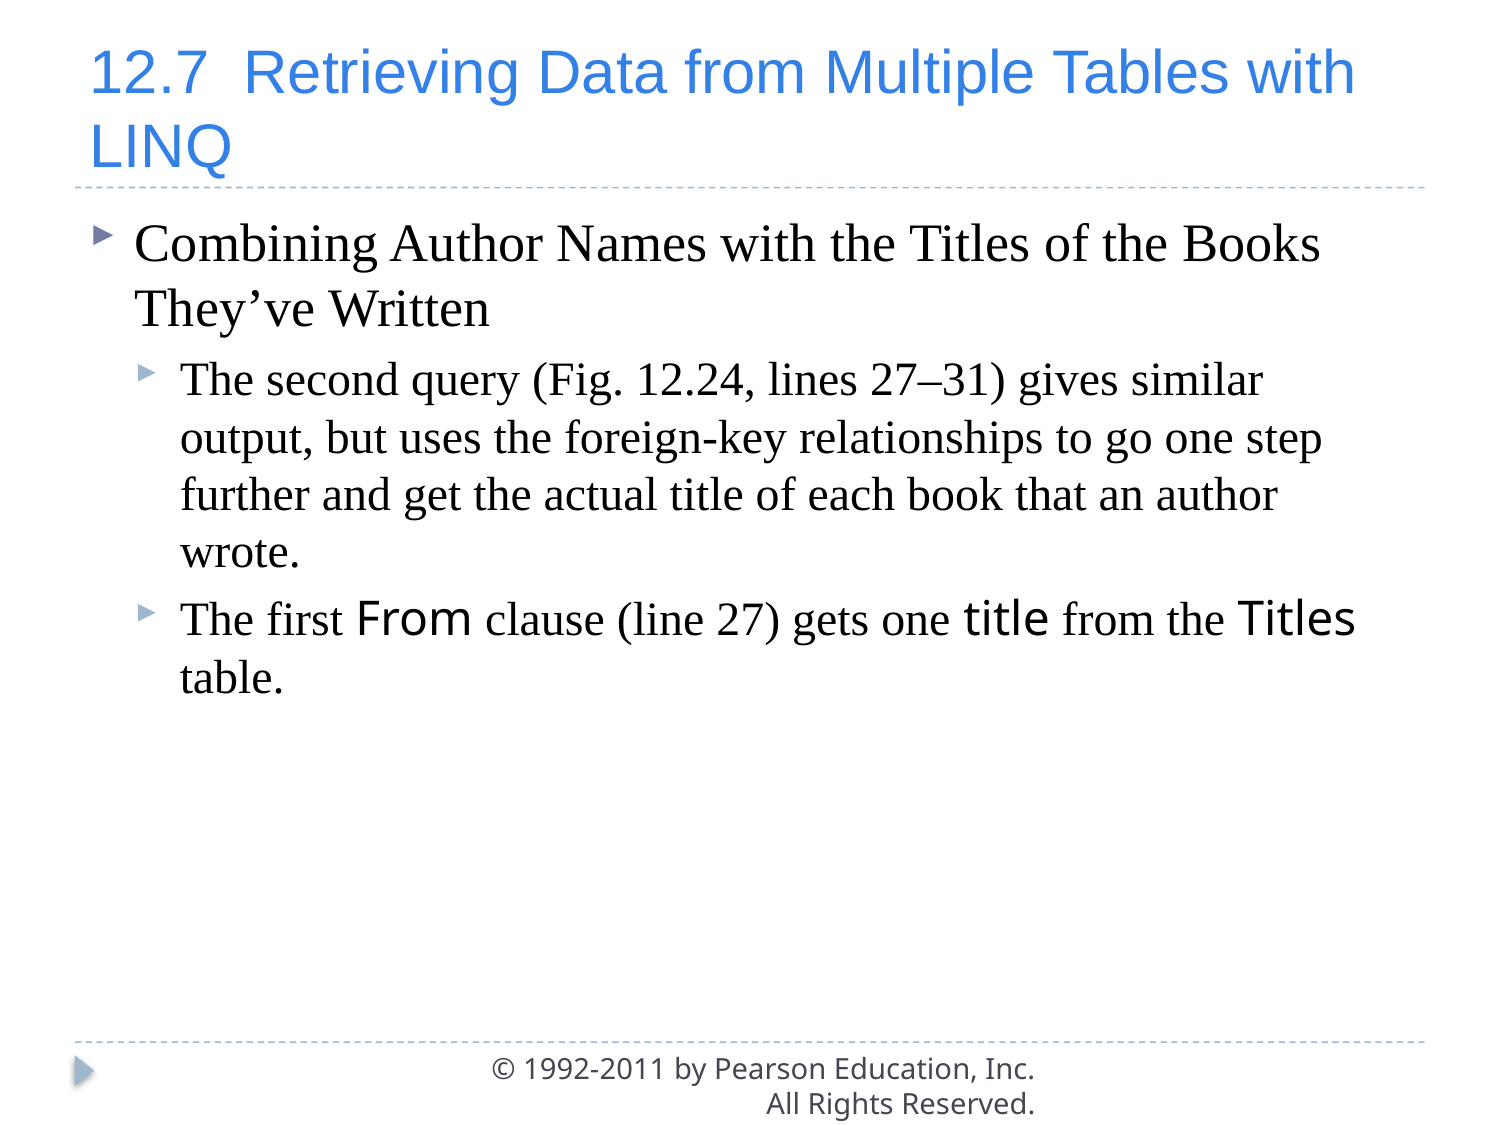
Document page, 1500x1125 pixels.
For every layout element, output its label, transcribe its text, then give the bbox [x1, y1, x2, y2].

list Combining Author Names with the Titles of the Books They’ve Written The second query (Fig. 12.24, lines 27–31) gives similar output, but uses the foreign-key relationships to go one step further and get the actual title of each book that an author wrote. The first From clause (line 27) gets one title from the Titles table. [75, 200, 1425, 1006]
footer © 1992-2011 by Pearson Education, Inc. All Rights Reserved. [475, 1042, 1051, 1103]
title 12.7 Retrieving Data from Multiple Tables with LINQ [75, 24, 1425, 188]
